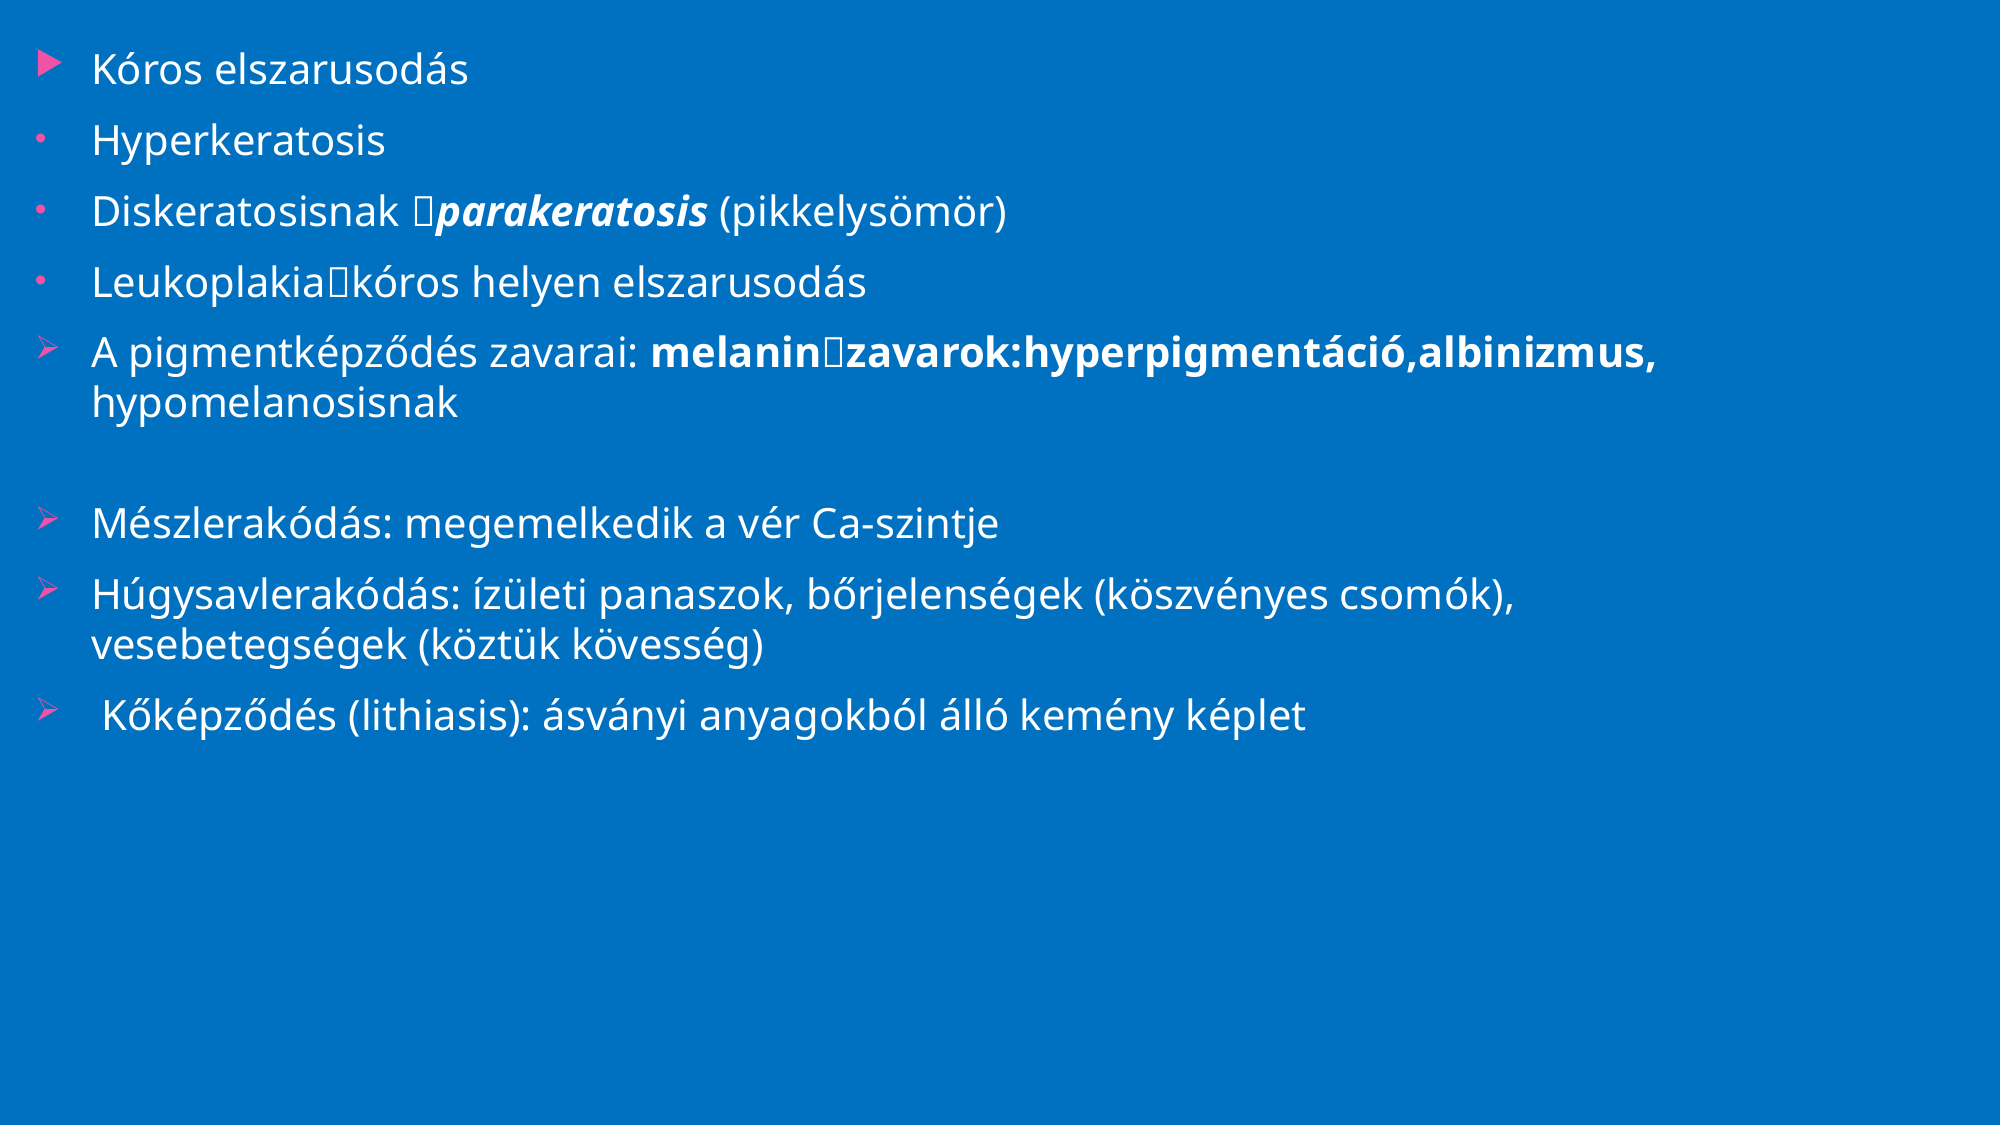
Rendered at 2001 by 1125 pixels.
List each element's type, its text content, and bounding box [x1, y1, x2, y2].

list Kóros elszarusodás Hyperkeratosis Diskeratosisnak parakeratosis (pikkelysömör) Leukoplakiakóros helyen elszarusodás A pigmentképződés zavarai: melaninzavarok:hyperpigmentáció,albinizmus, hypomelanosisnak Mészlerakódás: megemelkedik a vér Ca-szintje Húgysavlerakódás: ízületi panaszok, bőrjelenségek (köszvényes csomók), vesebetegségek (köztük kövesség) Kőképződés (lithiasis): ásványi anyagokból álló kemény képlet [19, 35, 1937, 1125]
